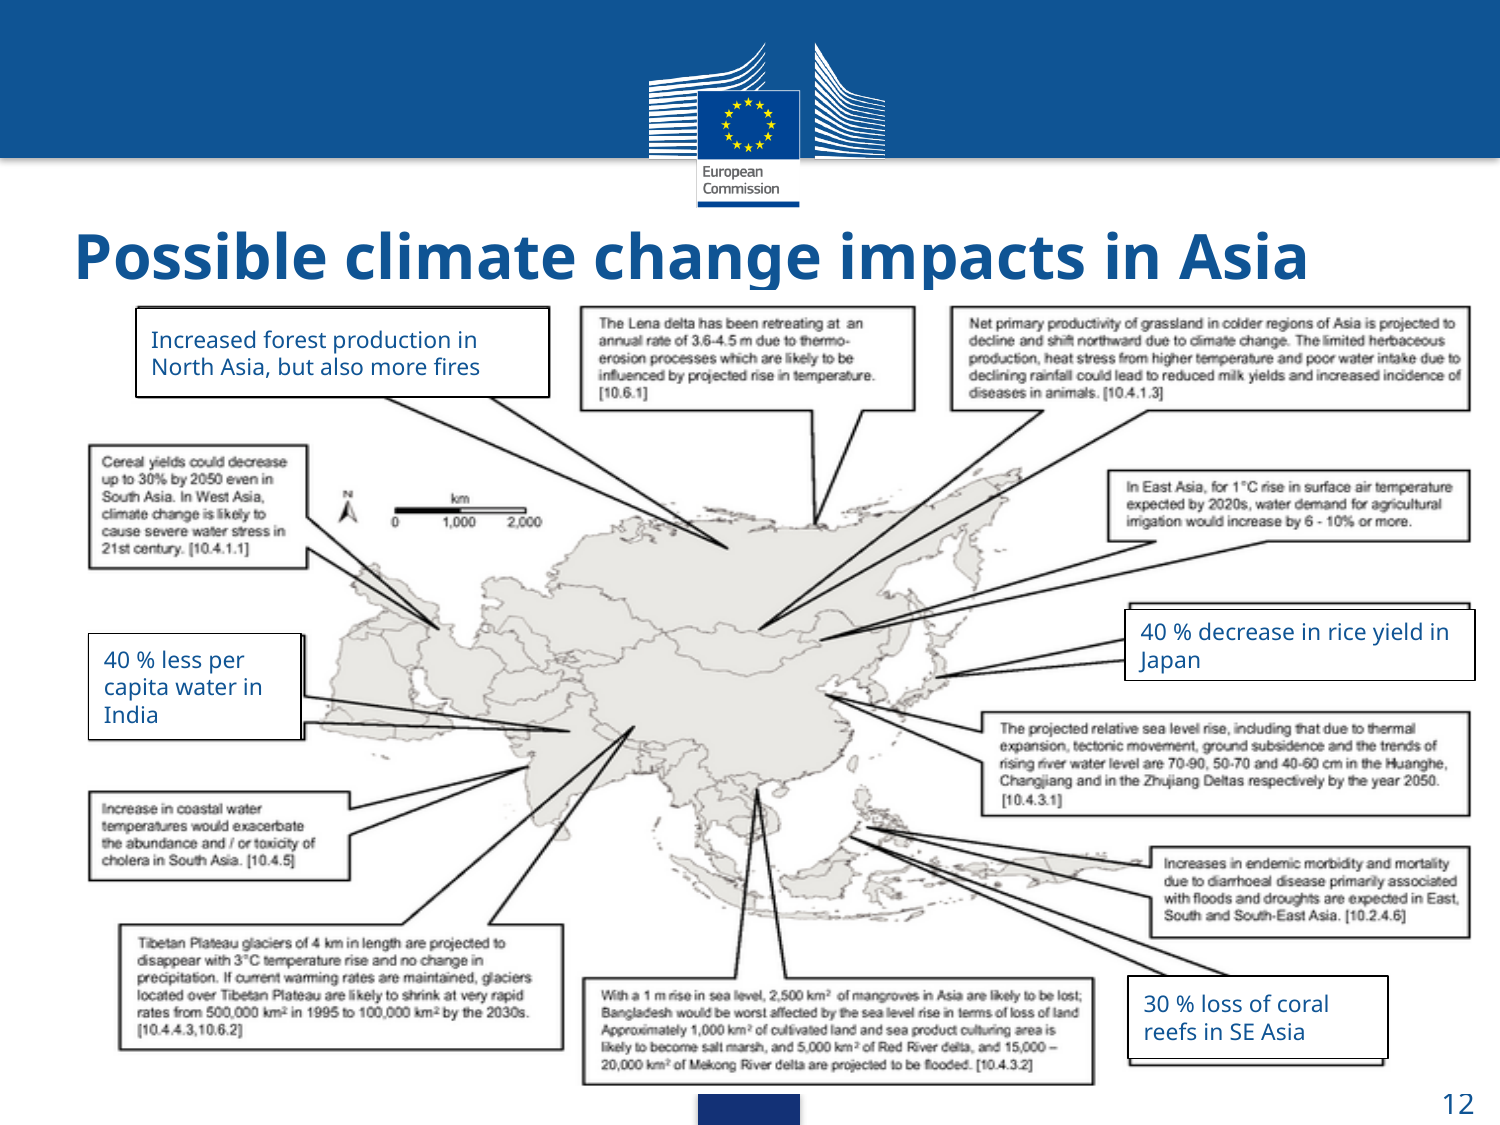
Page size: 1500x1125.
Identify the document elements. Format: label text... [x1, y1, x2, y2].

picture [67, 290, 1483, 1095]
title Possible climate change impacts in Asia [0, 152, 1500, 357]
text_box 12 [1125, 1104, 1475, 1113]
picture [649, 42, 885, 152]
